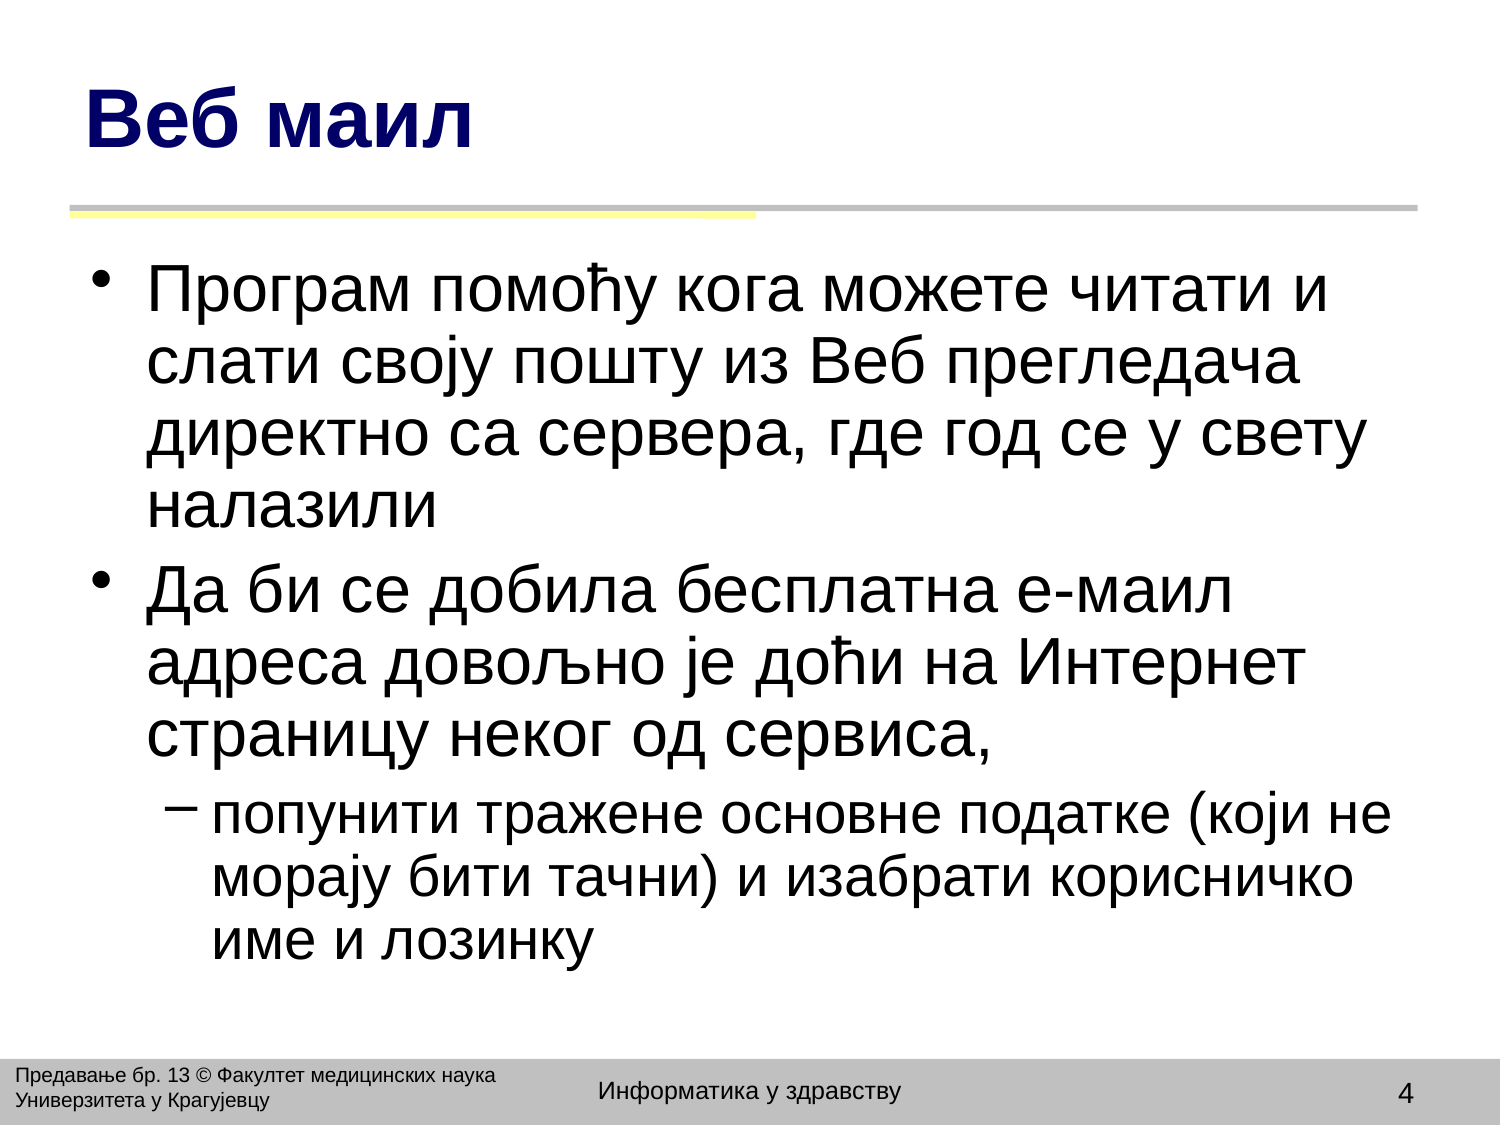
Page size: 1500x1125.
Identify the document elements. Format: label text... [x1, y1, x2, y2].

footer Информатика у здравству [512, 1066, 988, 1125]
slide_number Предавање бр. 13 © Факултет медицинских наука Универзитета у Крагујевцу [0, 1053, 617, 1108]
title Веб маил [69, 19, 1426, 208]
slide_number 4 [1079, 1066, 1430, 1125]
list Програм помоћу кога можете читати и слати своју пошту из Веб прегледача директно са сервера, где год се у свету налазили Да би се добила бесплатна е-маил адреса довољно је доћи на Интернет страницу неког од сервиса, попунити тражене основне податке (који не морају бити тачни) и изабрати корисничко име и лозинку [74, 246, 1426, 1023]
